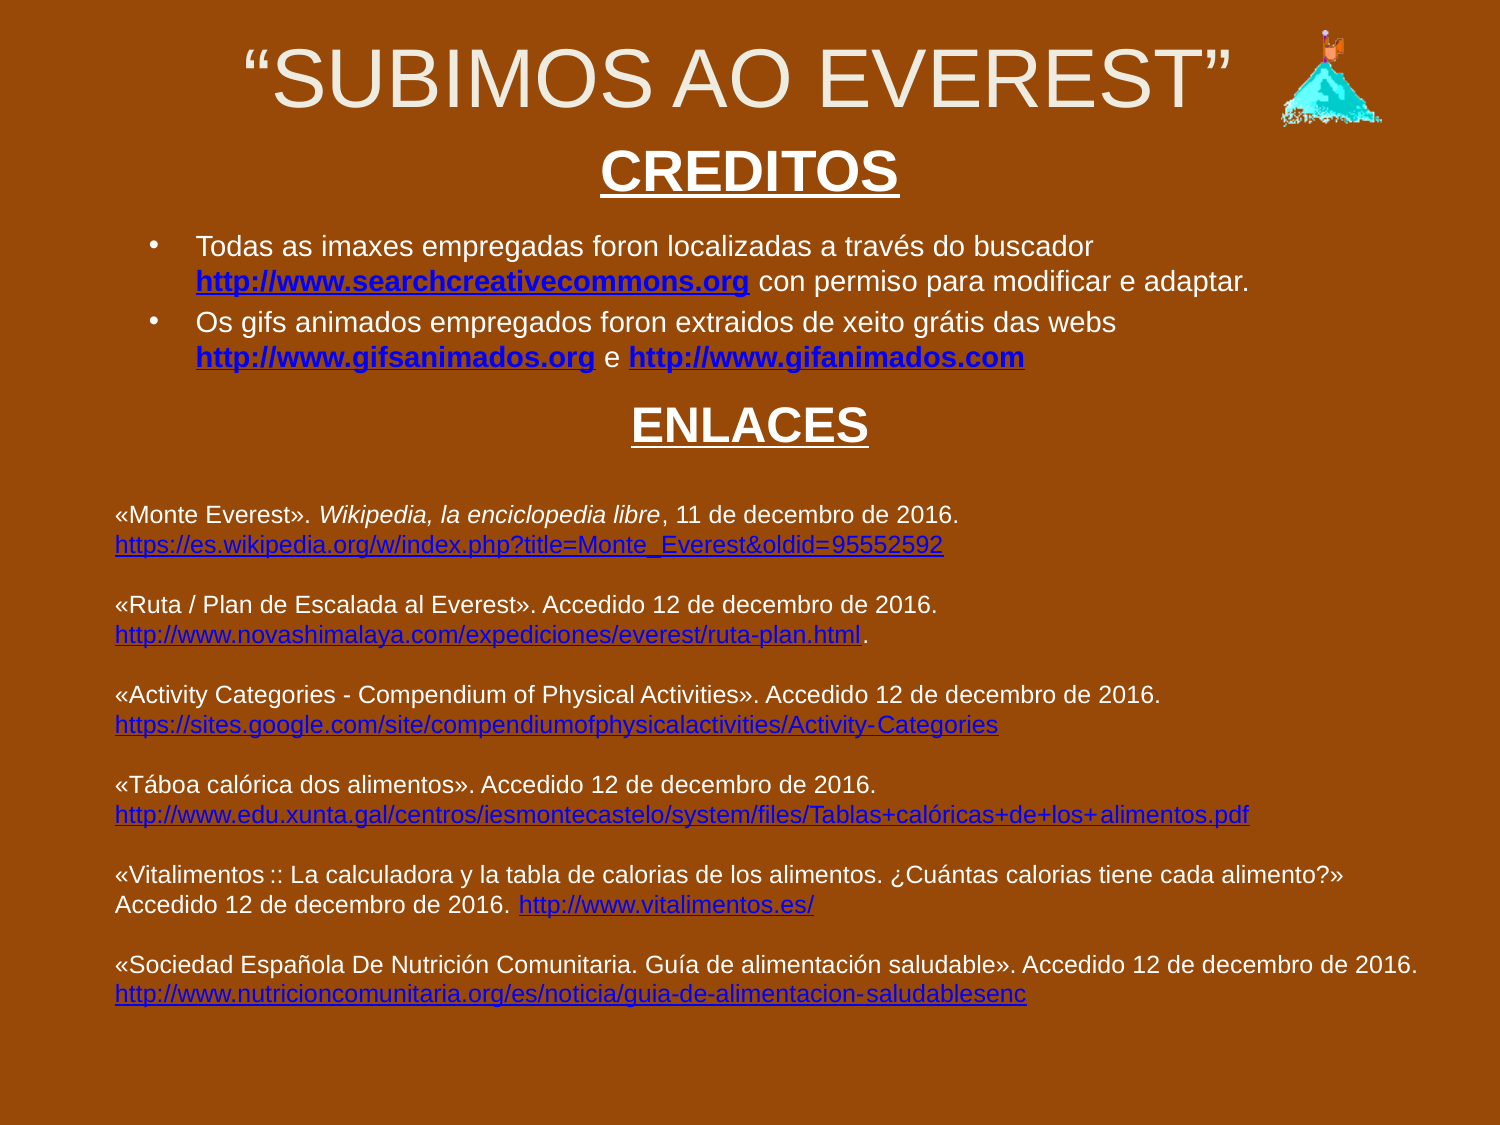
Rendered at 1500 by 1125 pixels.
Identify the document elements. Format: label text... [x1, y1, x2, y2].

text_box ENLACES [519, 385, 981, 460]
text_box «Monte Everest». Wikipedia, la enciclopedia libre, 11 de decembro de 2016. https://es.wikipedia.org/w/index.php?title=Monte_Everest&oldid=95552592 «Ruta / Plan de Escalada al Everest». Accedido 12 de decembro de 2016. http://www.novashimalaya.com/expediciones/everest/ruta-plan.html. «Activity Categories - Compendium of Physical Activities». Accedido 12 de decembro de 2016. https://sites.google.com/site/compendiumofphysicalactivities/Activity-Categories «Táboa calórica dos alimentos». Accedido 12 de decembro de 2016. http://www.edu.xunta.gal/centros/iesmontecastelo/system/files/Tablas+calóricas+de+los+alimentos.pdf «Vitalimentos :: La calculadora y la tabla de calorias de los alimentos. ¿Cuántas calorias tiene cada alimento?» Accedido 12 de decembro de 2016. http://www.vitalimentos.es/ «Sociedad Española De Nutrición Comunitaria. Guía de alimentación saludable». Accedido 12 de decembro de 2016. http://www.nutricioncomunitaria.org/es/noticia/guia-de-alimentacion-saludablesenc [100, 491, 1459, 1046]
title “SUBIMOS AO EVEREST” [218, 0, 1258, 149]
text_box CREDITOS [519, 125, 981, 211]
picture [1281, 30, 1382, 127]
text_box Todas as imaxes empregadas foron localizadas a través do buscador http://www.searchcreativecommons.org con permiso para modificar e adaptar. Os gifs animados empregados foron extraidos de xeito grátis das webs http://www.gifsanimados.org e http://www.gifanimados.com [133, 219, 1367, 427]
